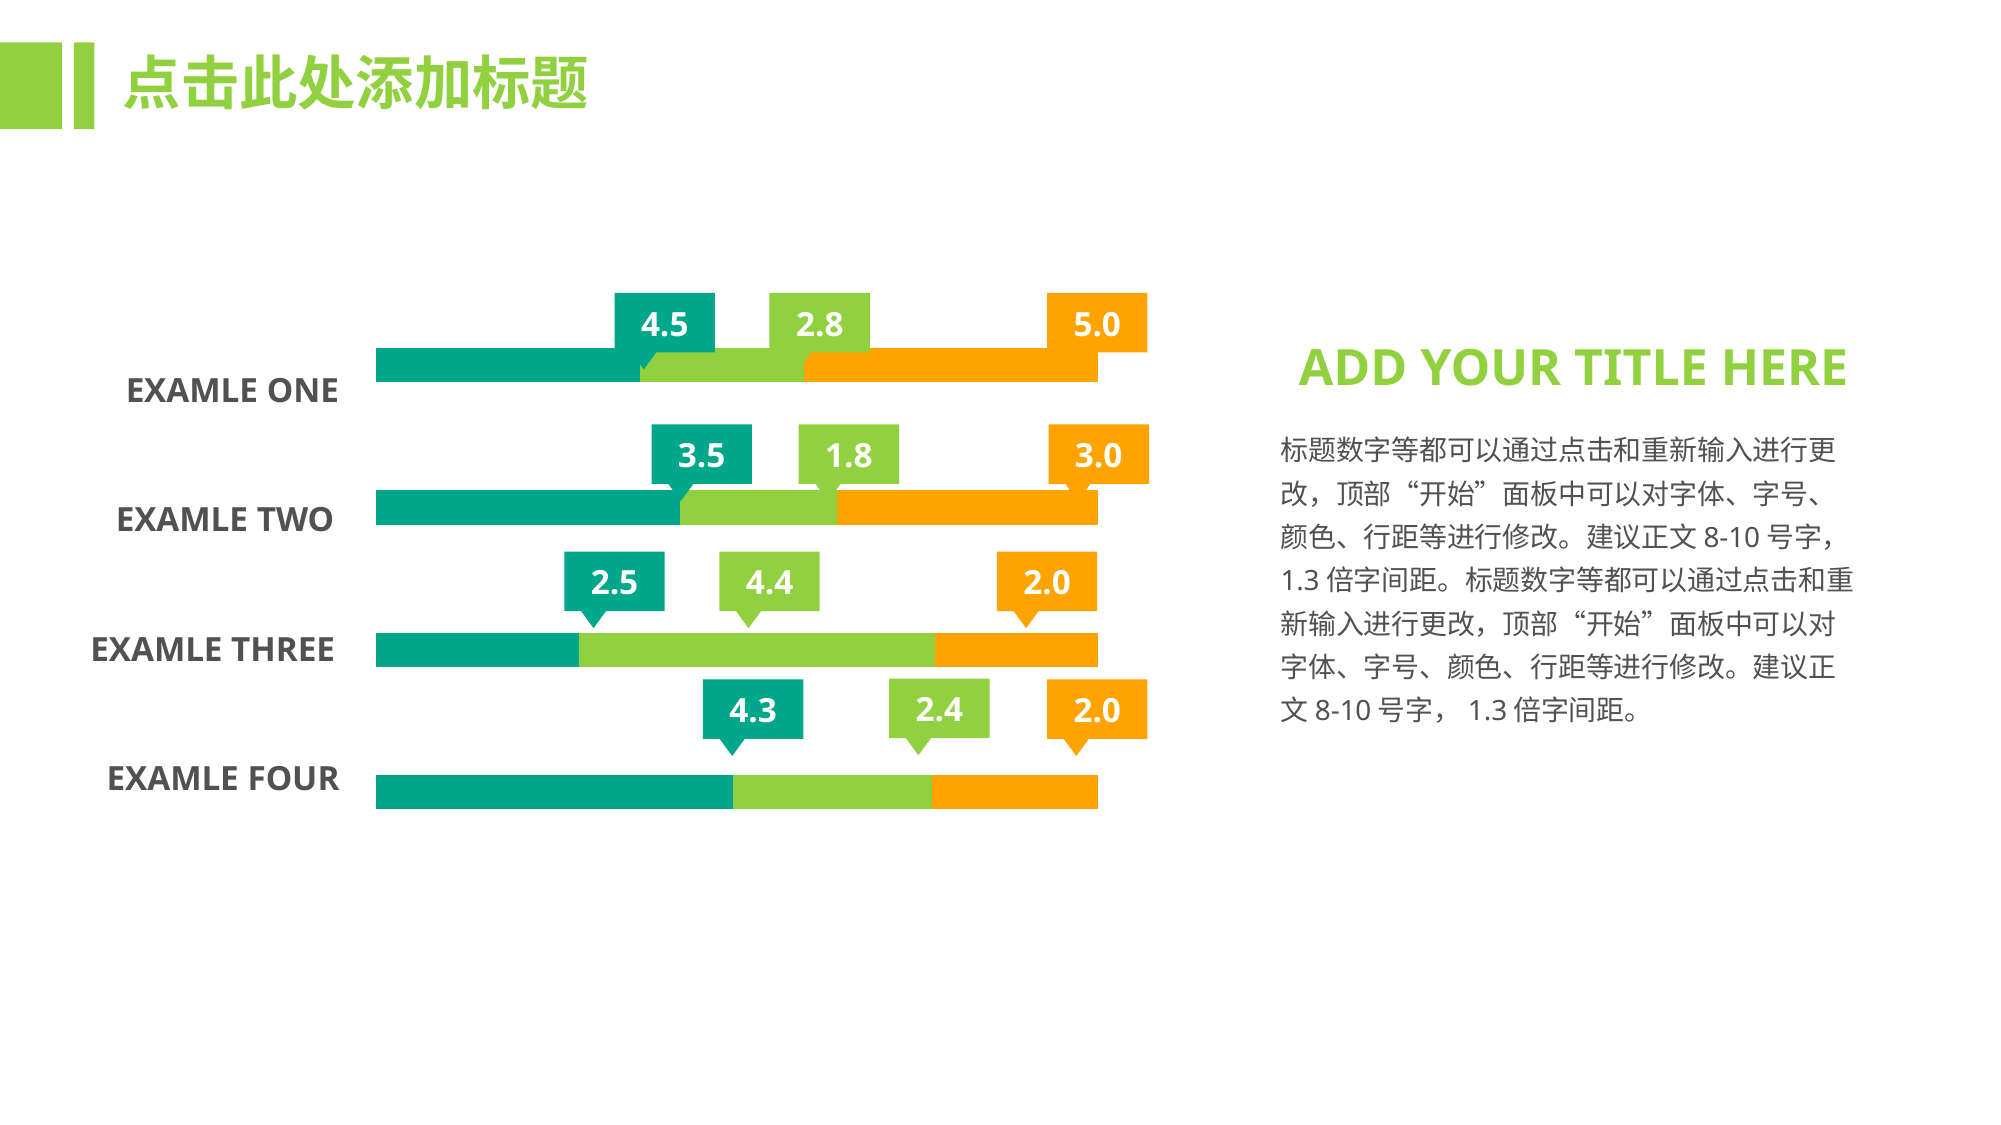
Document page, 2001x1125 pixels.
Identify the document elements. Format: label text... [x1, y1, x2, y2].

text_box ADD YOUR TITLE HERE [1284, 328, 1864, 403]
chart [360, 282, 1113, 876]
text_box EXAMLE THREE [75, 600, 350, 676]
text_box EXAMLE TWO [100, 471, 350, 546]
text_box 标题数字等都可以通过点击和重新输入进行更改，顶部“开始”面板中可以对字体、字号、颜色、行距等进行修改。建议正文8-10号字，1.3倍字间距。标题数字等都可以通过点击和重新输入进行更改，顶部“开始”面板中可以对字体、字号、颜色、行距等进行修改。建议正文8-10号字，1.3倍字间距。 [1265, 415, 1877, 734]
text_box EXAMLE ONE [110, 341, 354, 417]
text_box 5.0 [1113, 292, 1148, 353]
text_box 2.0 [1113, 678, 1148, 740]
text_box 3.0 [1113, 423, 1150, 485]
text_box EXAMLE FOUR [91, 730, 355, 805]
list 点击此处添加标题 [108, 42, 615, 130]
